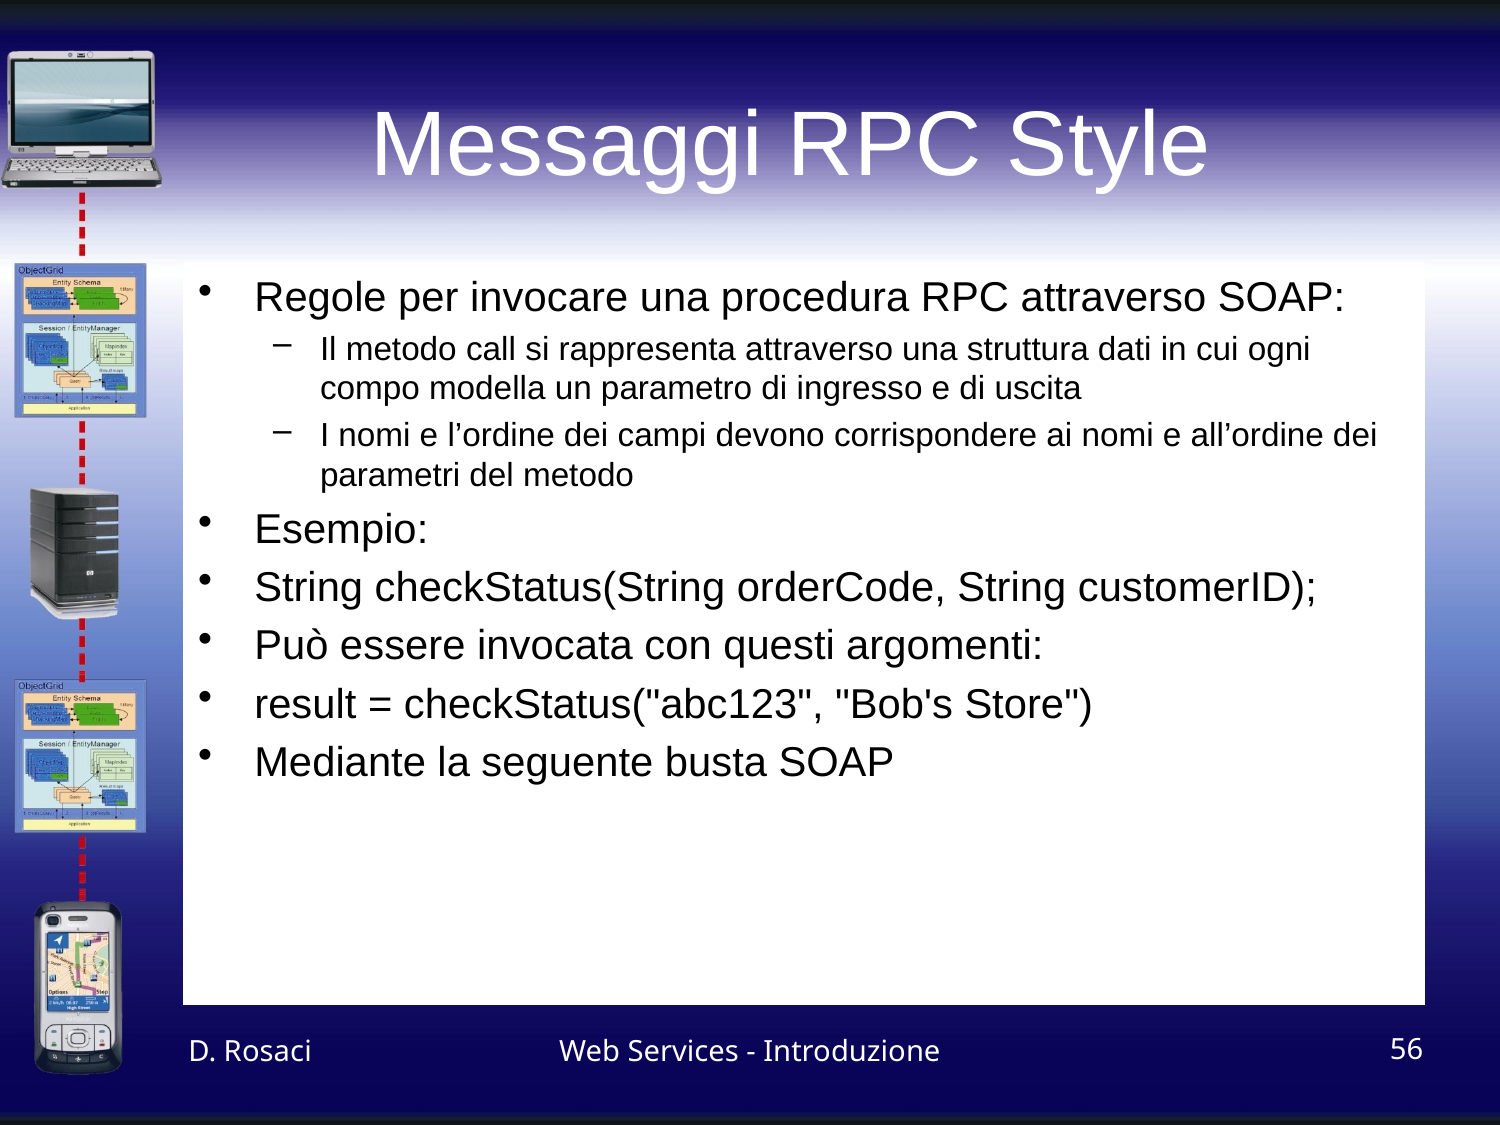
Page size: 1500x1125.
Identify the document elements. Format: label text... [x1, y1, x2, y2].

picture [0, 0, 1500, 1125]
slide_number D. Rosaci [74, 1024, 426, 1103]
list Regole per invocare una procedura RPC attraverso SOAP: Il metodo call si rappresenta attraverso una struttura dati in cui ogni compo modella un parametro di ingresso e di uscita I nomi e l’ordine dei campi devono corrispondere ai nomi e all’ordine dei parametri del metodo Esempio: String checkStatus(String orderCode, String customerID); Può essere invocata con questi argomenti: result = checkStatus("abc123", "Bob's Store") Mediante la seguente busta SOAP [182, 262, 1426, 1006]
footer Web Services - Introduzione [512, 1024, 988, 1103]
title Messaggi RPC Style [182, 44, 1426, 233]
